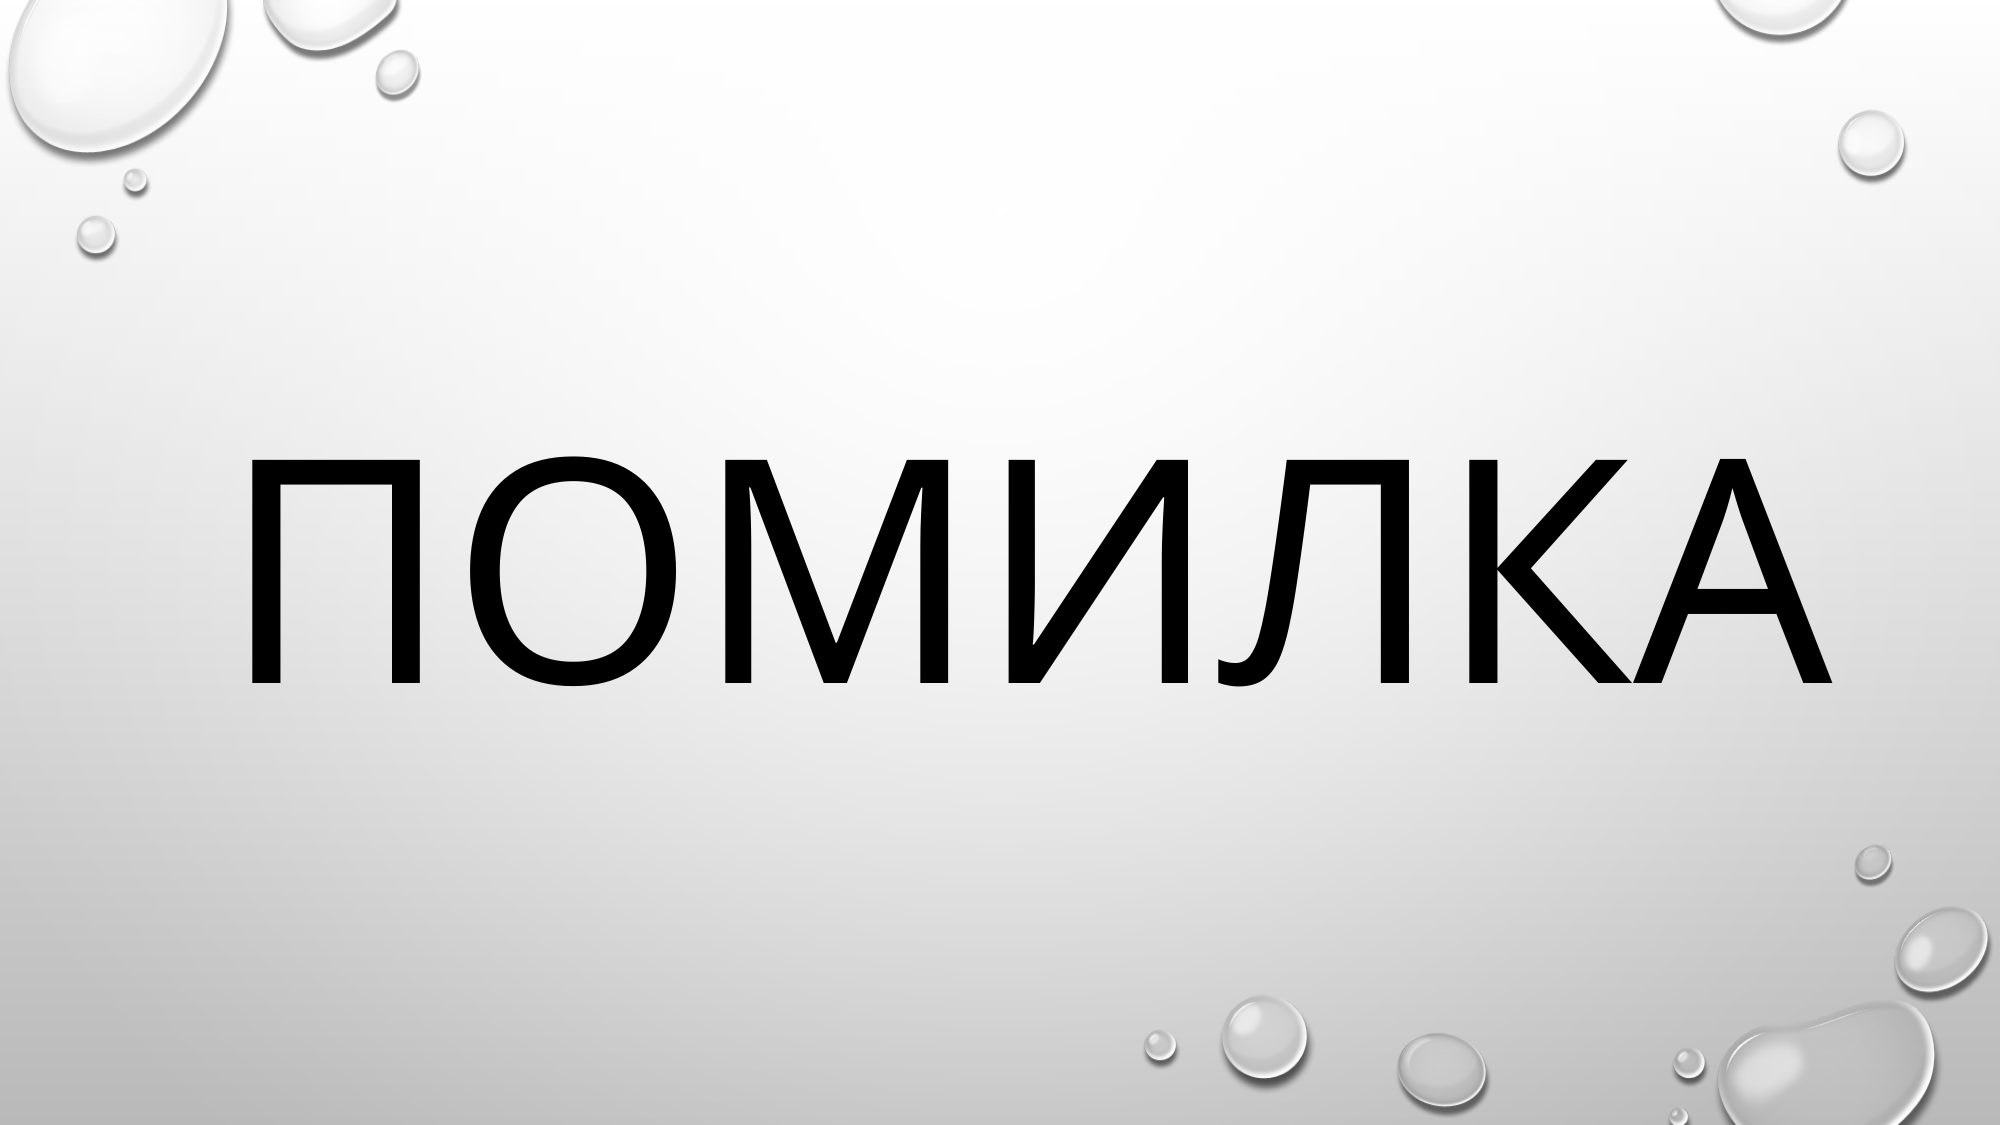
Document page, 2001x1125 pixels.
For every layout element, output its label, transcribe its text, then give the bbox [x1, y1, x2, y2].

picture [0, 0, 2000, 1125]
title помилка [149, 135, 1906, 759]
